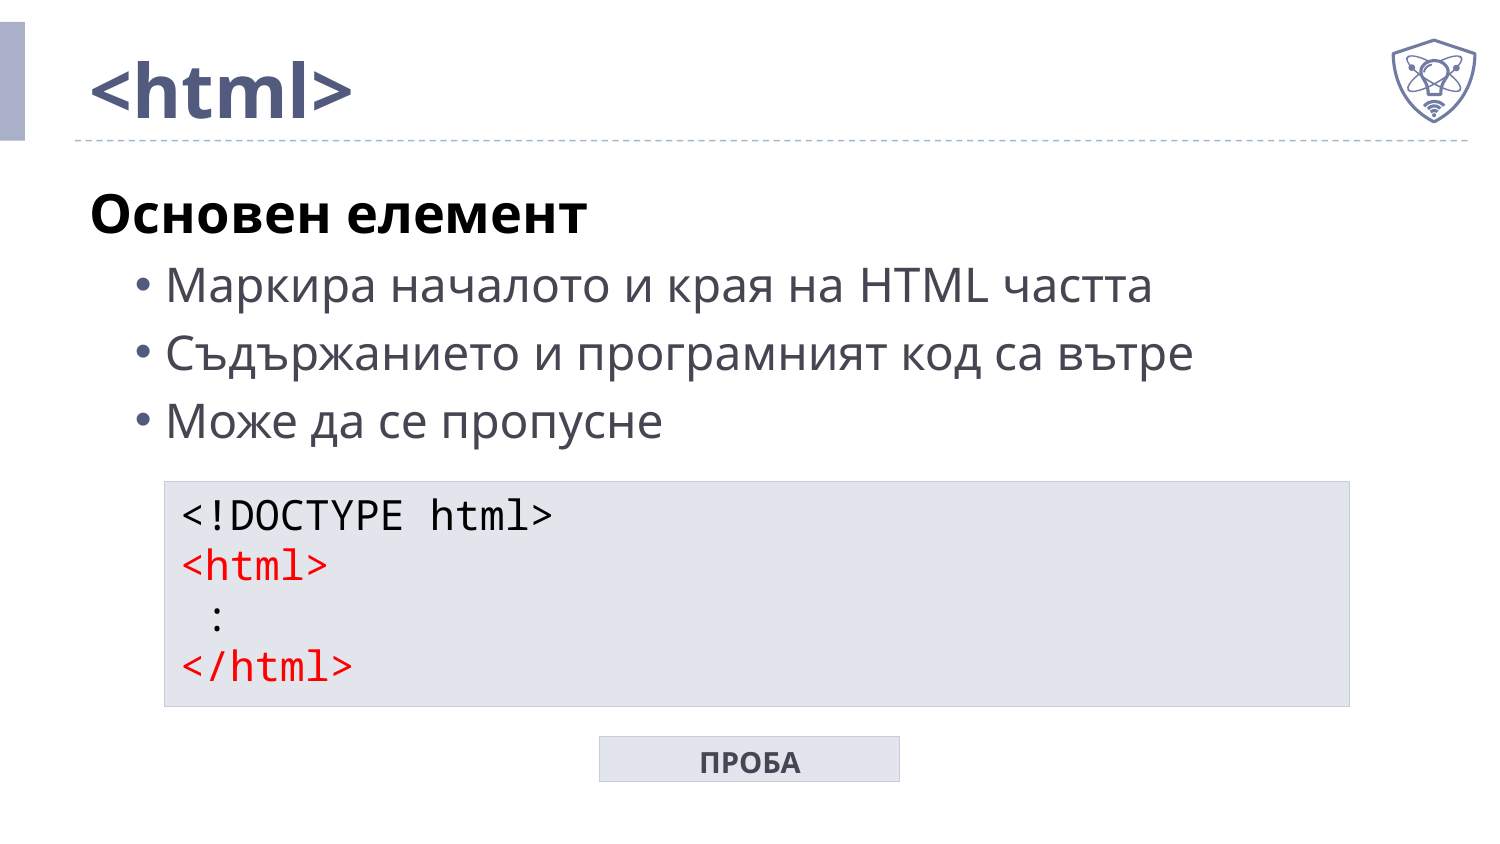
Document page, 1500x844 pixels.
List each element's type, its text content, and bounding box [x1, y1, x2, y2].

list Основен елемент Маркира началото и края на HTML частта Съдържанието и програмният код са вътре Може да се пропусне [75, 171, 1475, 835]
text_box ПРОБА [599, 736, 900, 782]
title <html> [75, 18, 1475, 141]
text_box <!DOCTYPE html> <html> : </html> [164, 481, 1350, 707]
